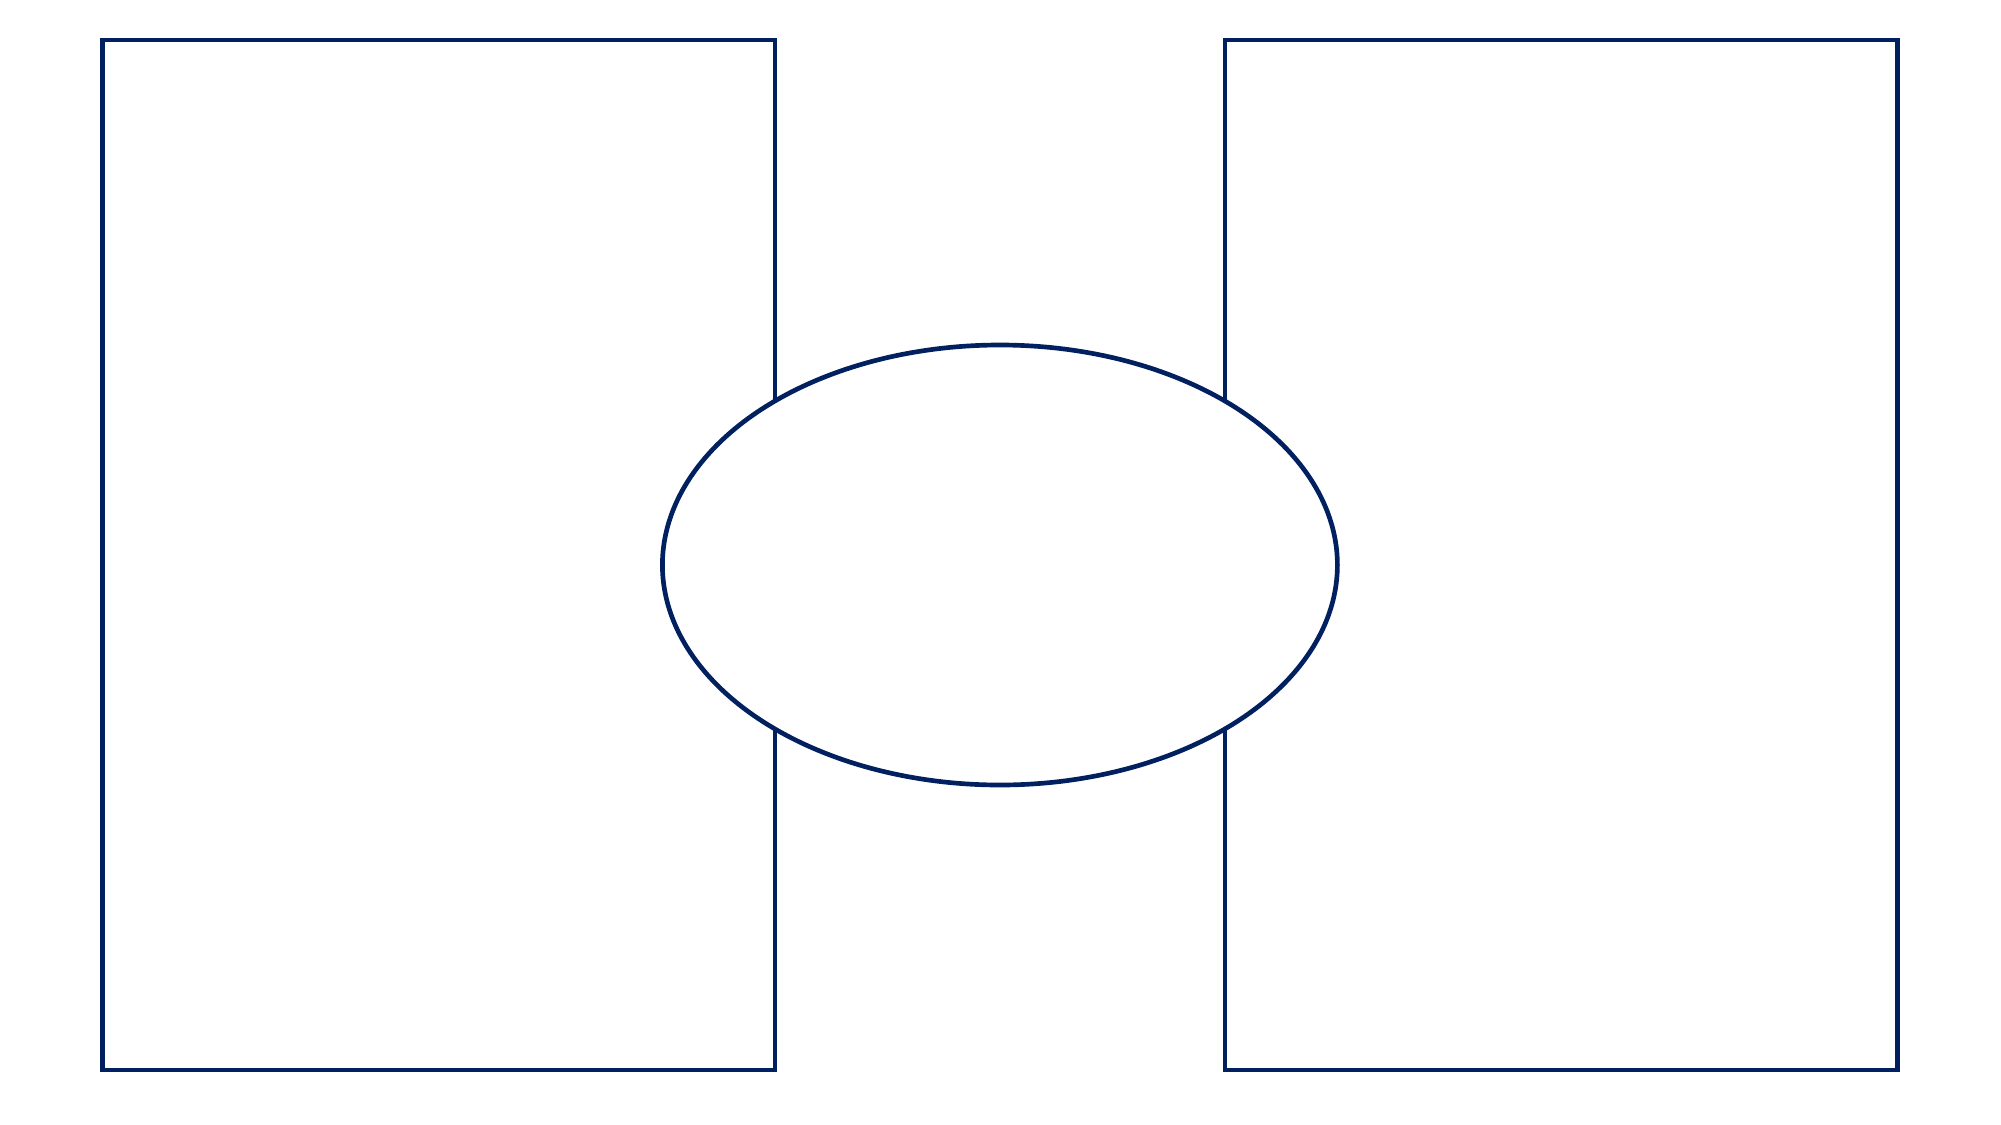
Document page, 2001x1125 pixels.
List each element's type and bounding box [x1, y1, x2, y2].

text_box [102, 39, 1898, 1070]
